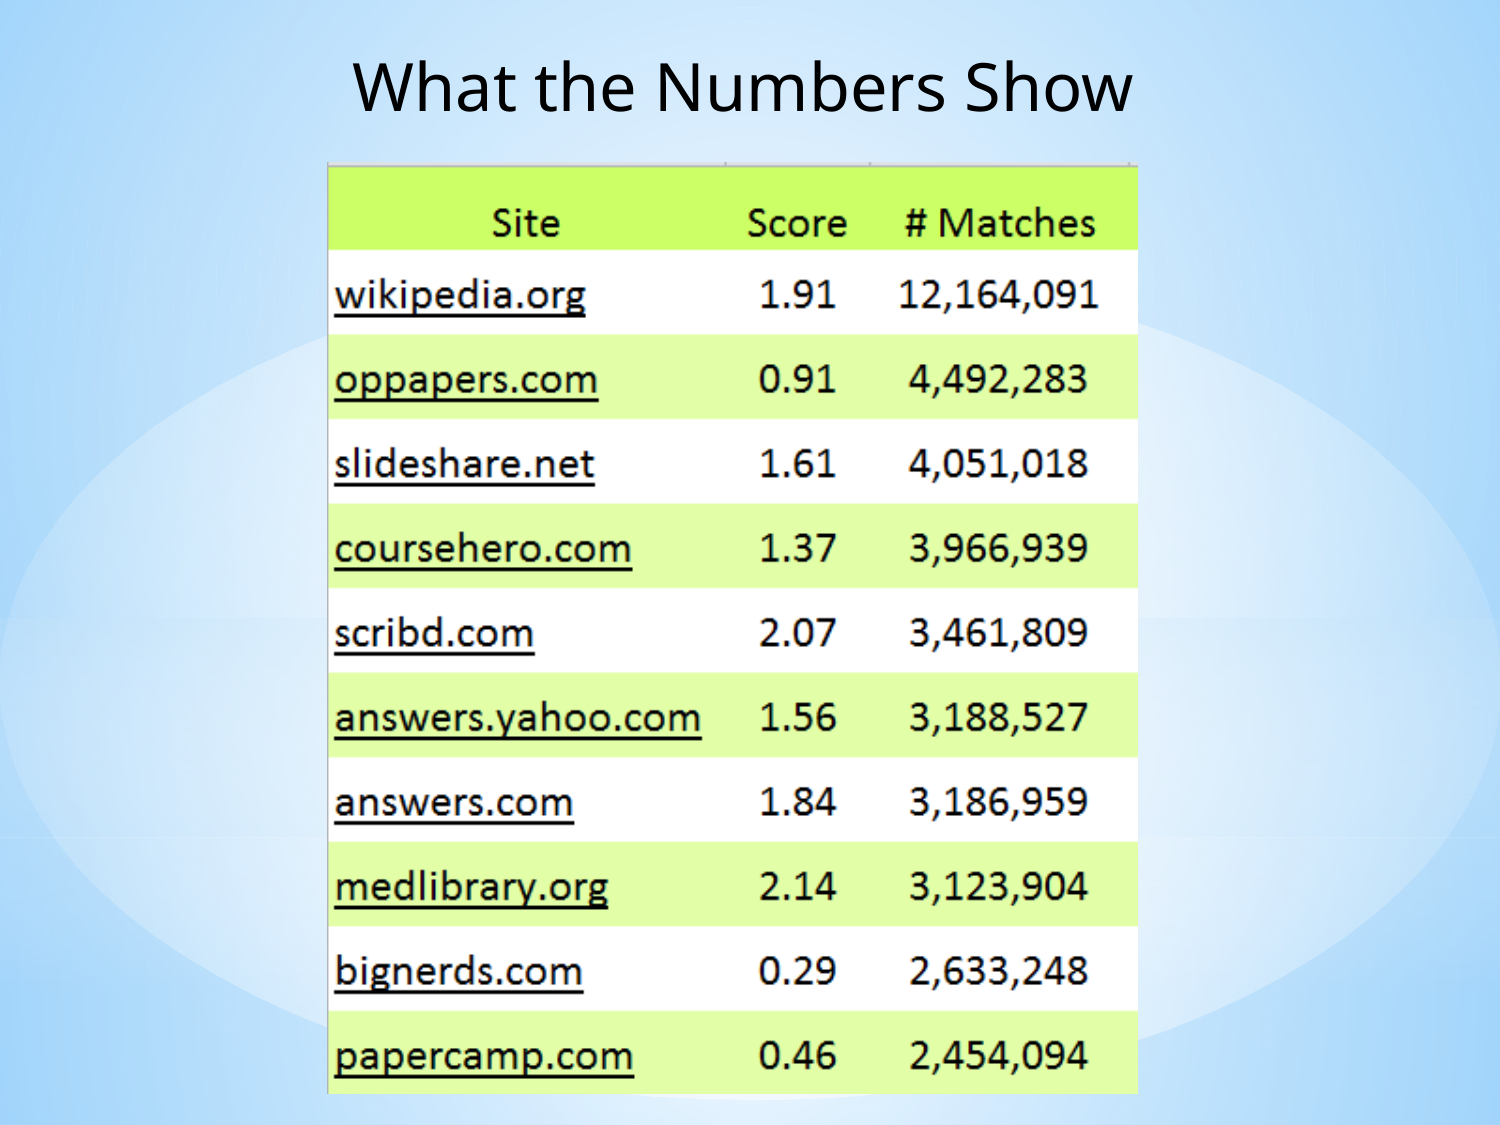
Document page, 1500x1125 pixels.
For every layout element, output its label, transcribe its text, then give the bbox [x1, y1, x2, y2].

picture [326, 162, 1139, 1094]
text_box What the Numbers Show [149, 37, 1338, 133]
